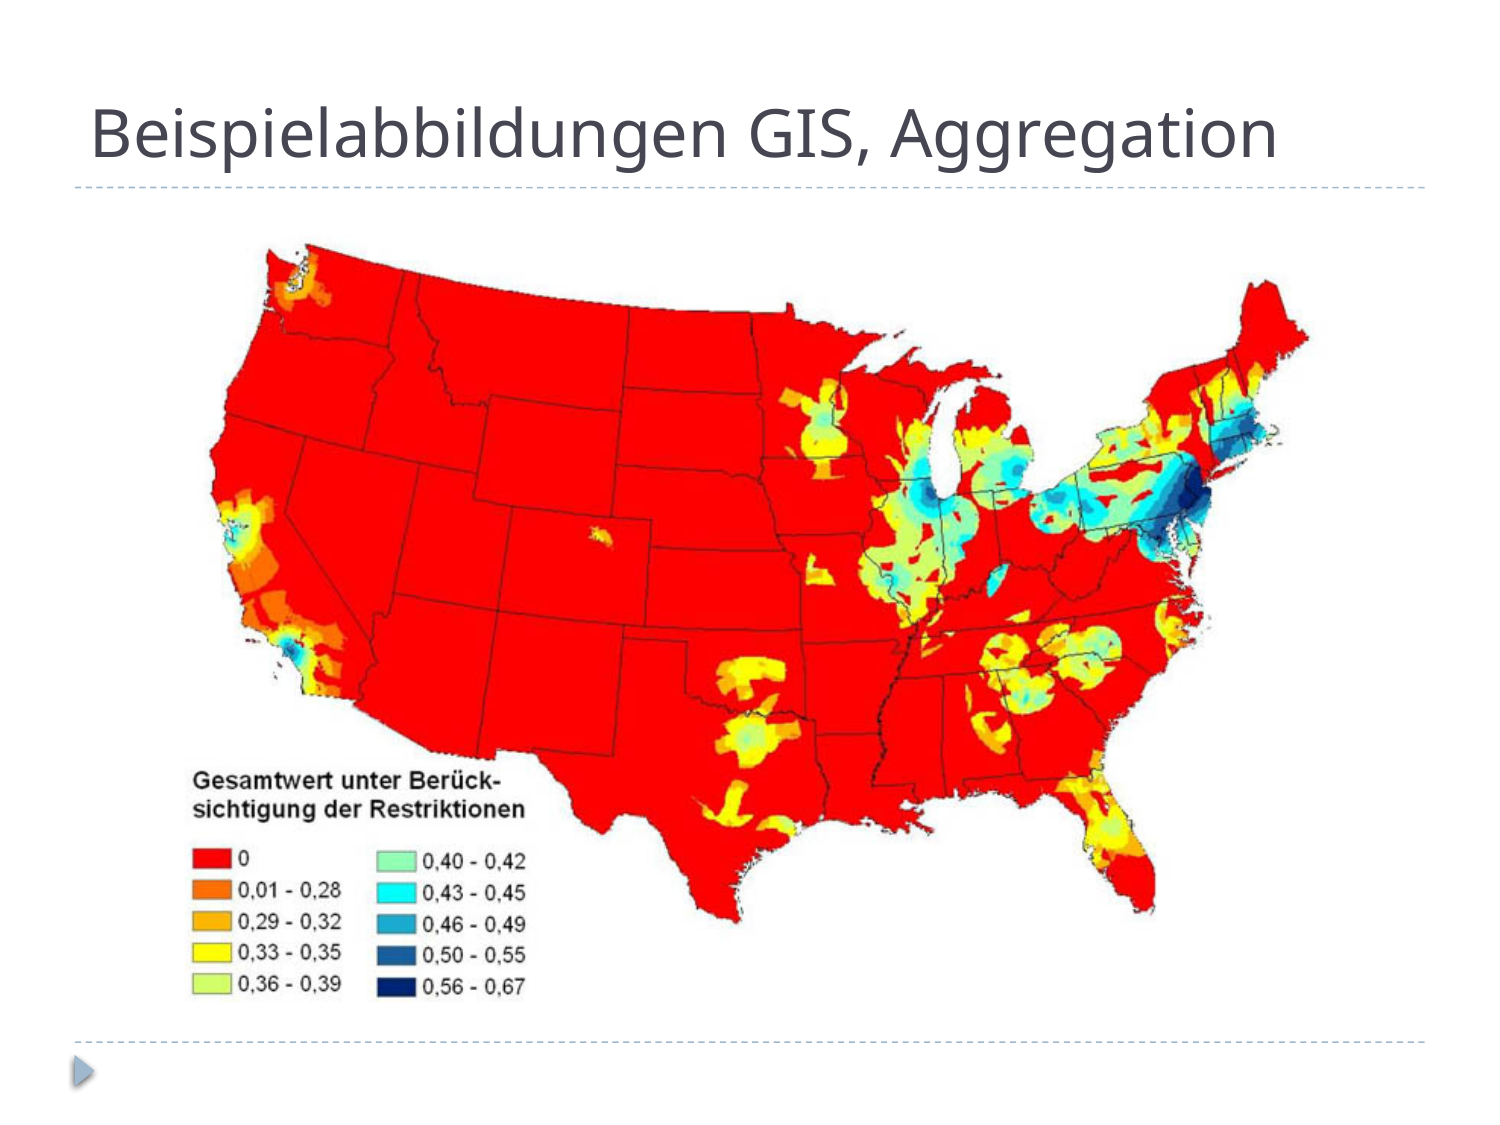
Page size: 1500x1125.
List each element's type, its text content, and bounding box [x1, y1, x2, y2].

title Beispielabbildungen GIS, Aggregation [75, 32, 1425, 181]
picture [173, 212, 1327, 1029]
